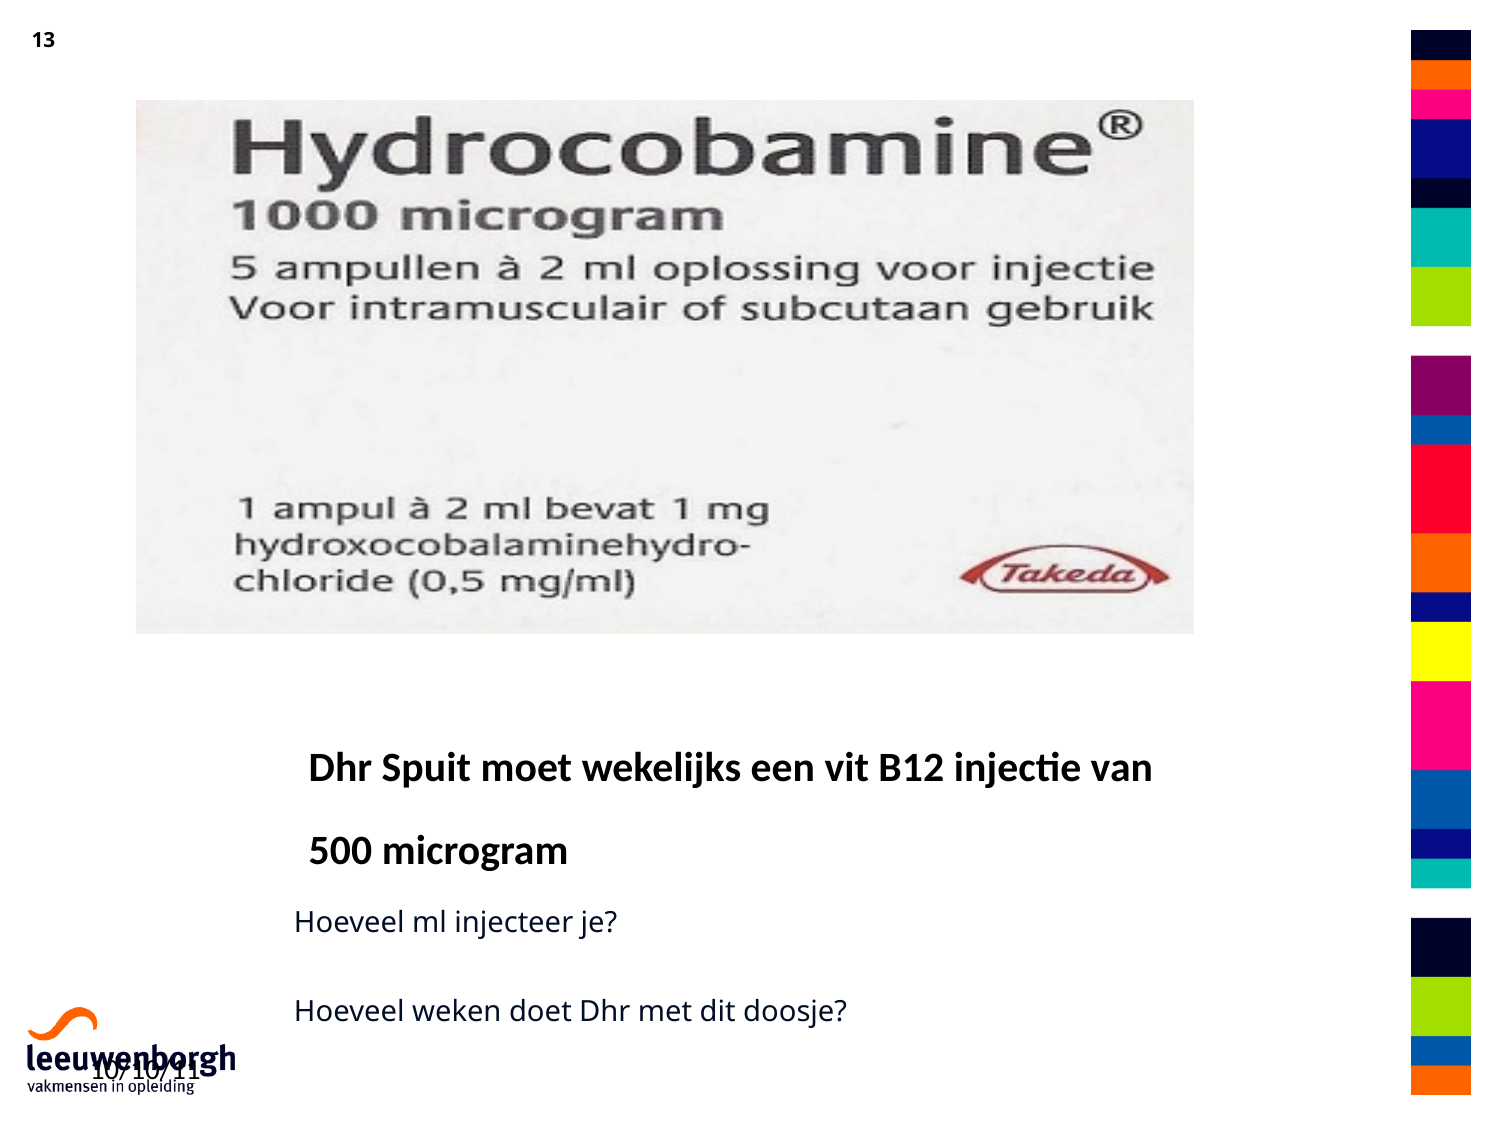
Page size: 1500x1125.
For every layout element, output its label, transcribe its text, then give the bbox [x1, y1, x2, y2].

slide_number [74, 1042, 425, 1103]
picture [135, 100, 1195, 634]
picture [1411, 30, 1471, 1095]
picture [27, 1007, 235, 1095]
list Hoeveel ml injecteer je? Hoeveel weken doet Dhr met dit doosje? [293, 880, 1195, 1013]
title Dhr Spuit moet wekelijks een vit B12 injectie van 500 microgram [293, 787, 1195, 880]
